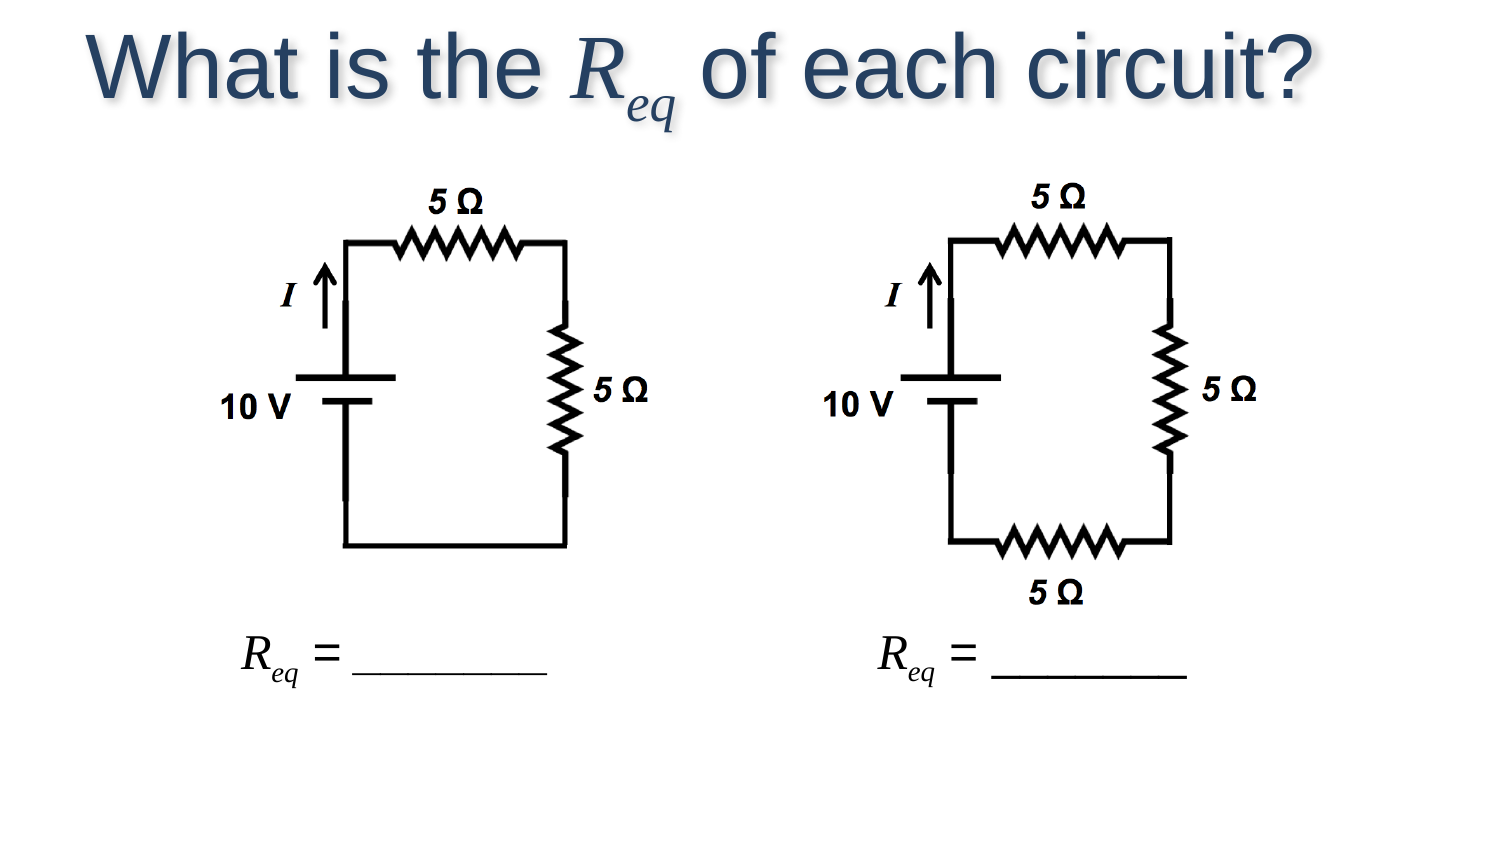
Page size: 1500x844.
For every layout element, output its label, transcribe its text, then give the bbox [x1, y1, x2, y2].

text_box Req = _______ [226, 625, 717, 696]
text_box Req = _______ [862, 598, 1353, 768]
text_box What is the Req of each circuit? [70, 0, 1459, 206]
picture [216, 180, 1260, 617]
